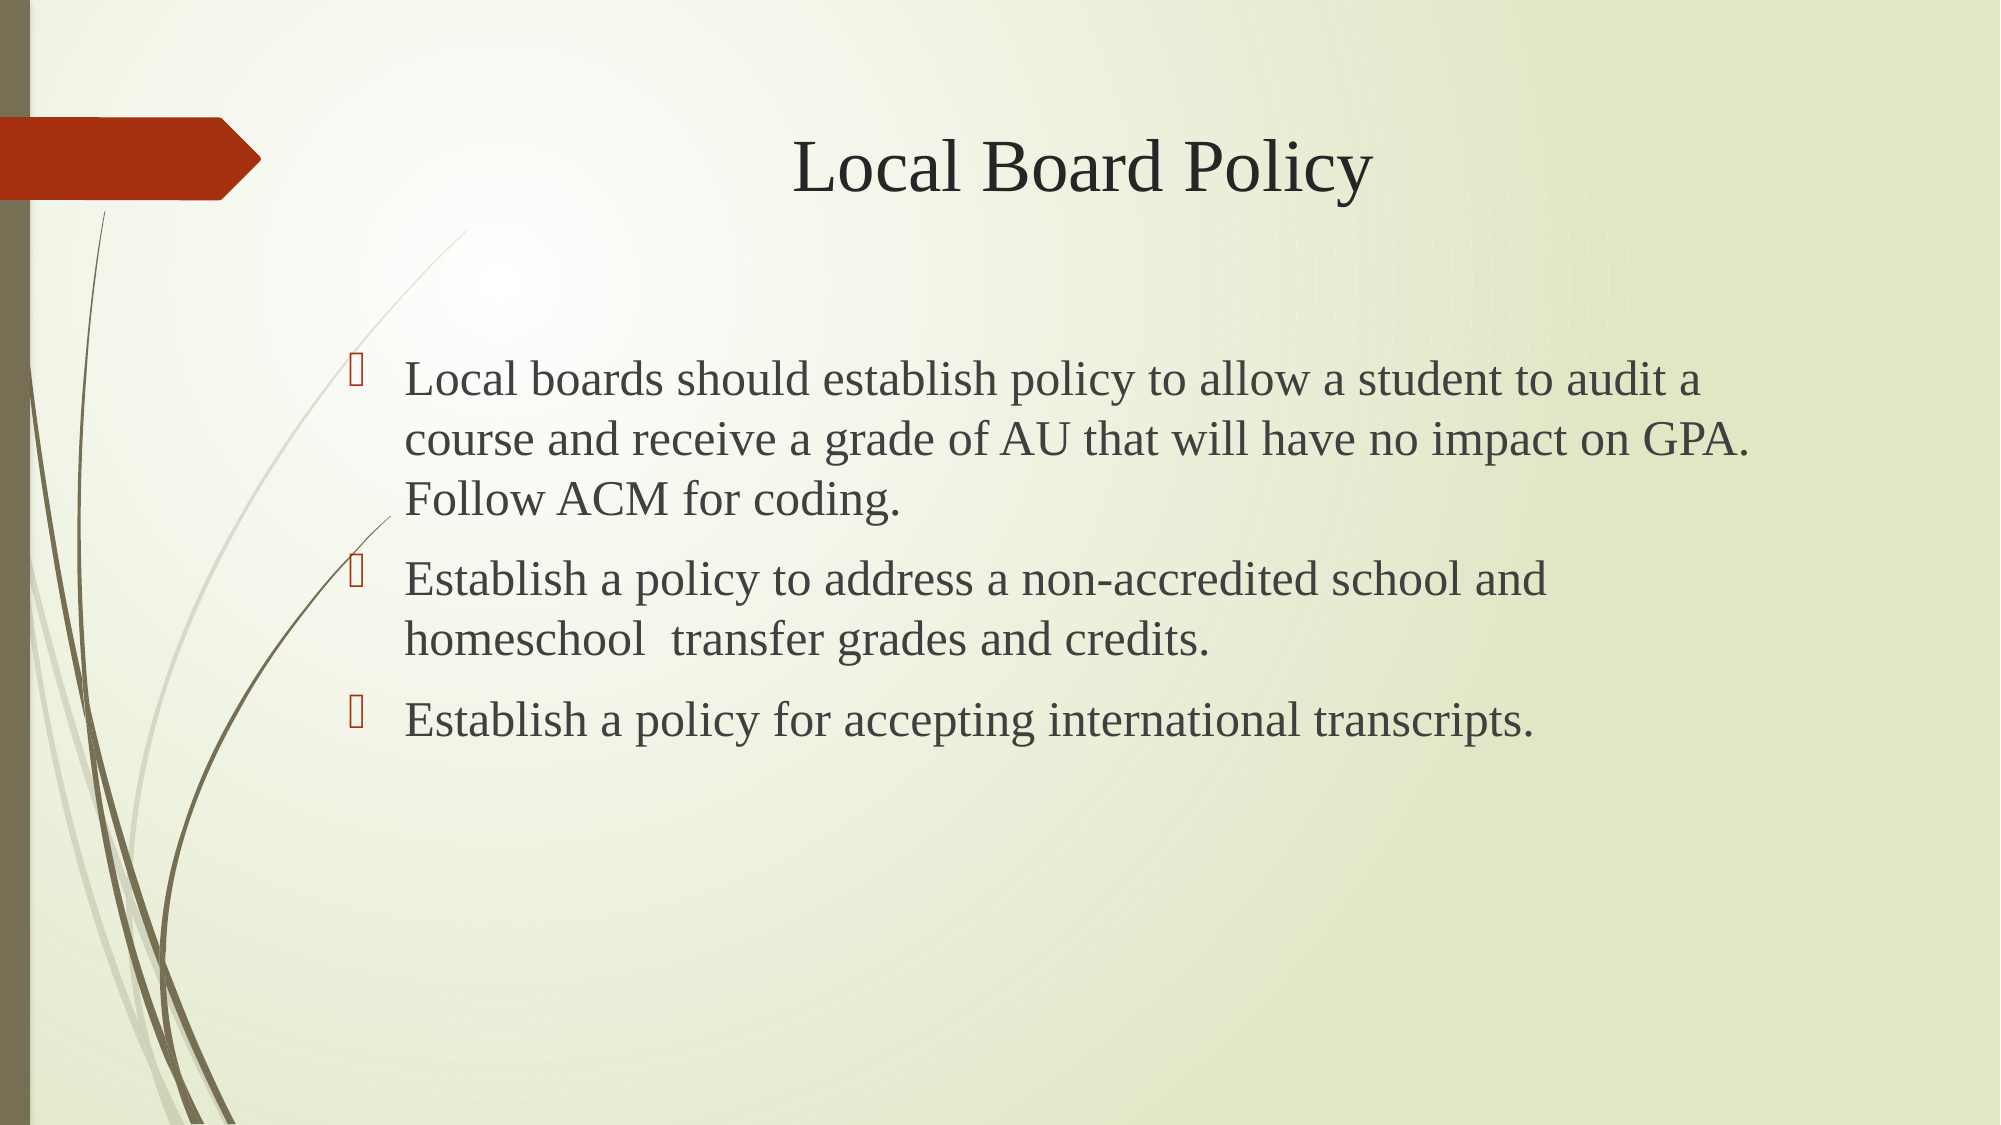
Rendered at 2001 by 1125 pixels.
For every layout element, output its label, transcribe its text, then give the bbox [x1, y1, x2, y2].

title Local Board Policy [352, 108, 1815, 252]
list Local boards should establish policy to allow a student to audit a course and receive a grade of AU that will have no impact on GPA. Follow ACM for coding. Establish a policy to address a non-accredited school and homeschool transfer grades and credits. Establish a policy for accepting international transcripts. [333, 337, 1796, 957]
